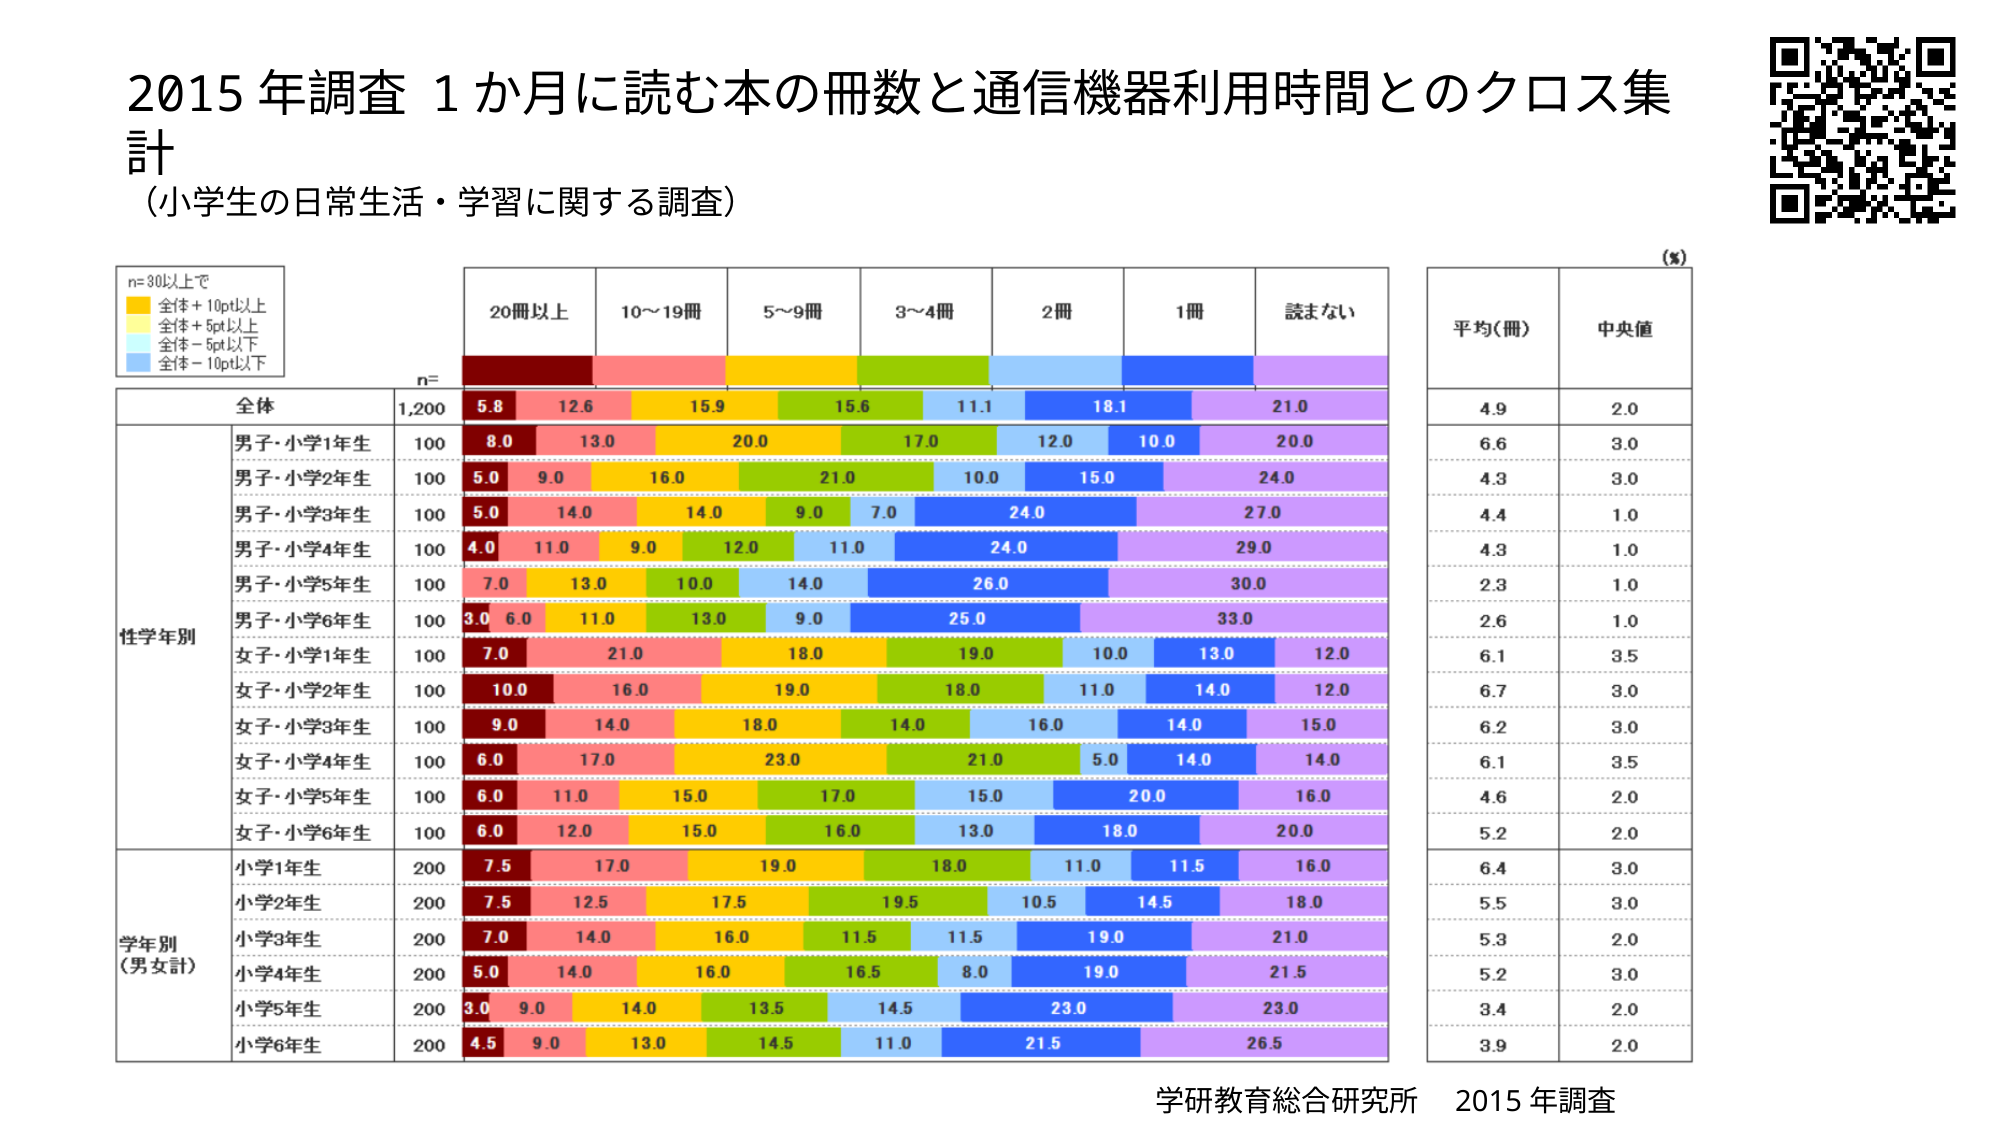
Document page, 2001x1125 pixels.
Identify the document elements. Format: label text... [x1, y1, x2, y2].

text_box 学研教育総合研究所 2015年調査 [1140, 1074, 1657, 1125]
picture [110, 241, 1697, 1071]
text_box 2015年調査 1か月に読む本の冊数と通信機器利用時間とのクロス集計 （小学生の日常生活・学習に関する調査） [110, 54, 1697, 229]
picture [1753, 20, 1972, 240]
